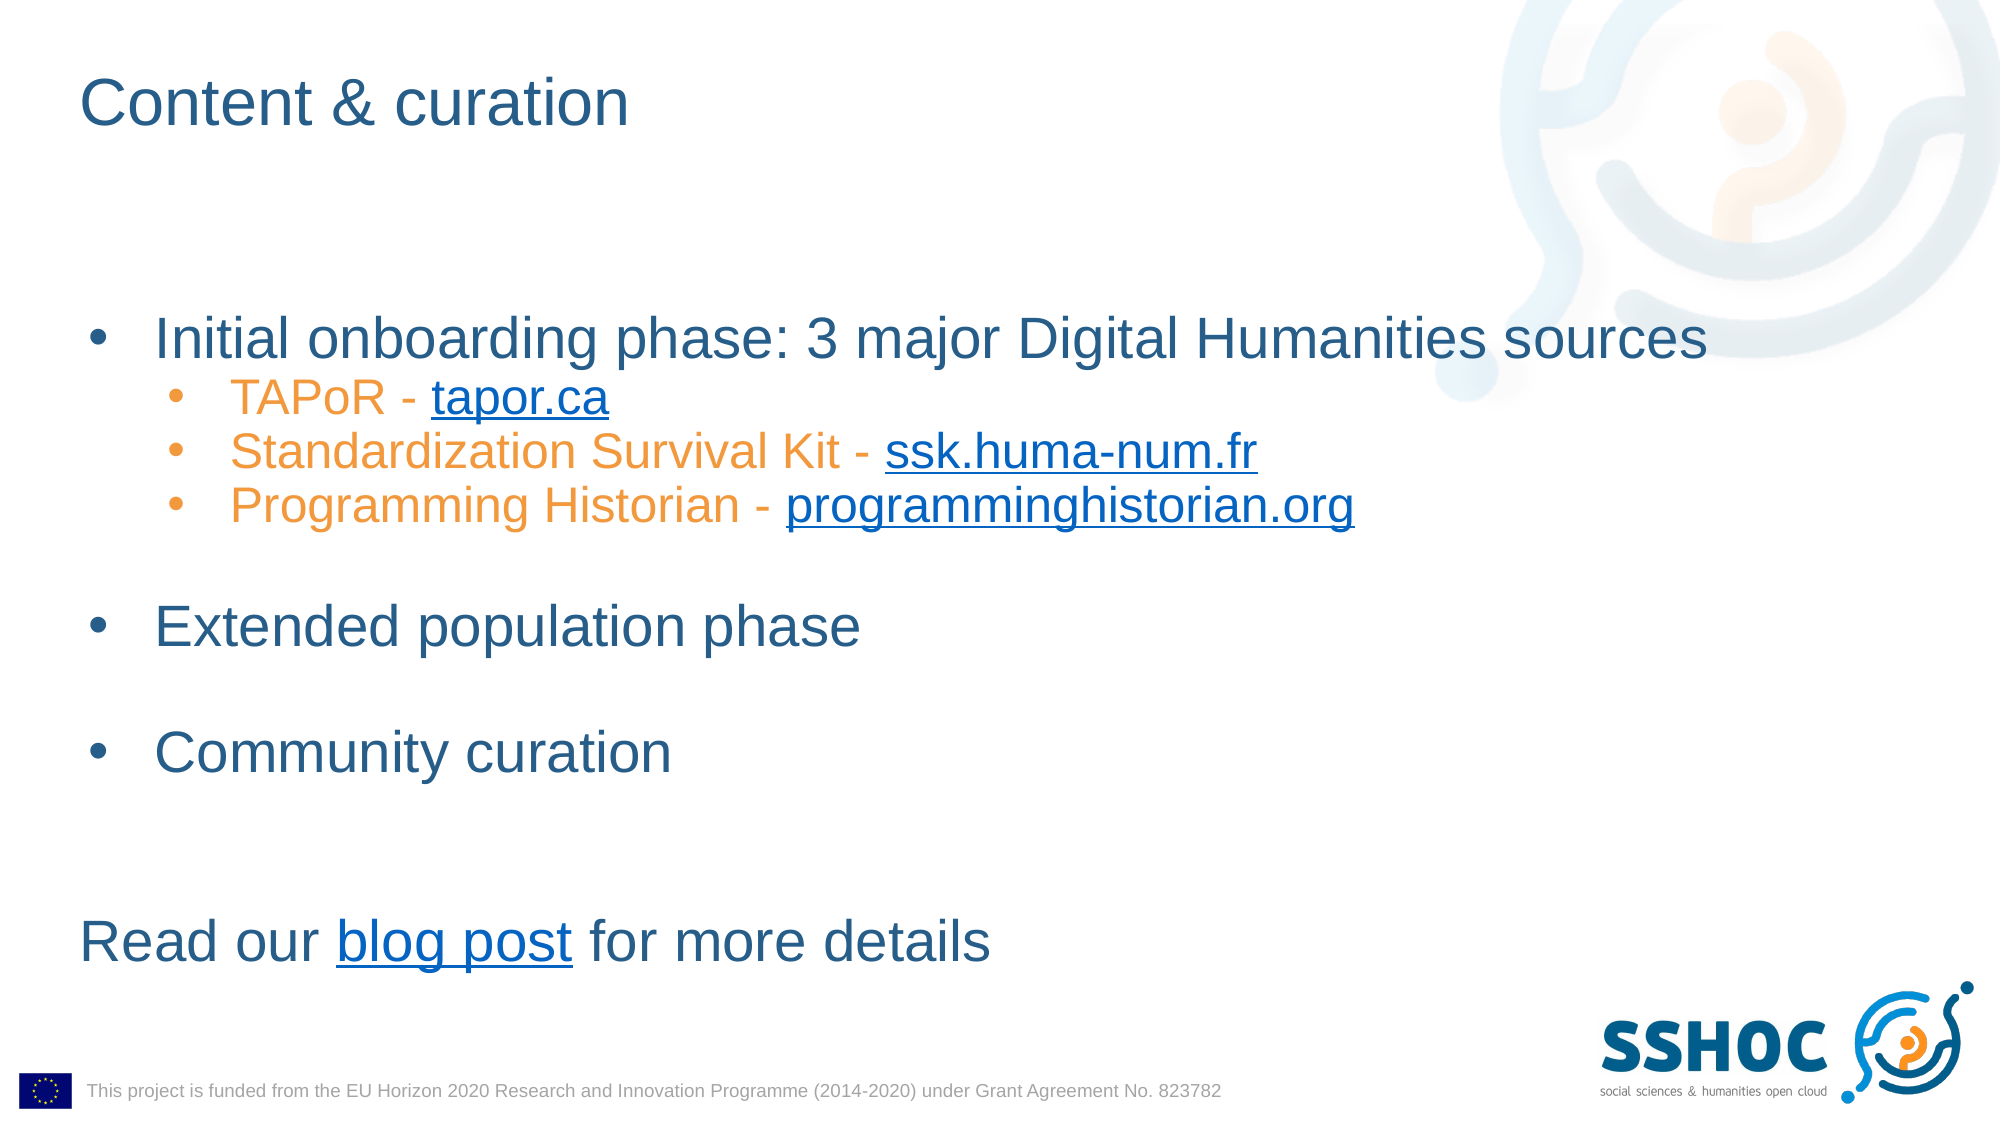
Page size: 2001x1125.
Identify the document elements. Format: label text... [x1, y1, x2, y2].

picture [19, 1073, 72, 1109]
list Initial onboarding phase: 3 major Digital Humanities sources TAPoR - tapor.ca Standardization Survival Kit - ssk.huma-num.fr Programming Historian - programminghistorian.org Extended population phase Community curation Read our blog post for more details [64, 301, 1863, 1015]
title Content & curation [64, 59, 1863, 288]
picture [1597, 965, 2001, 1118]
